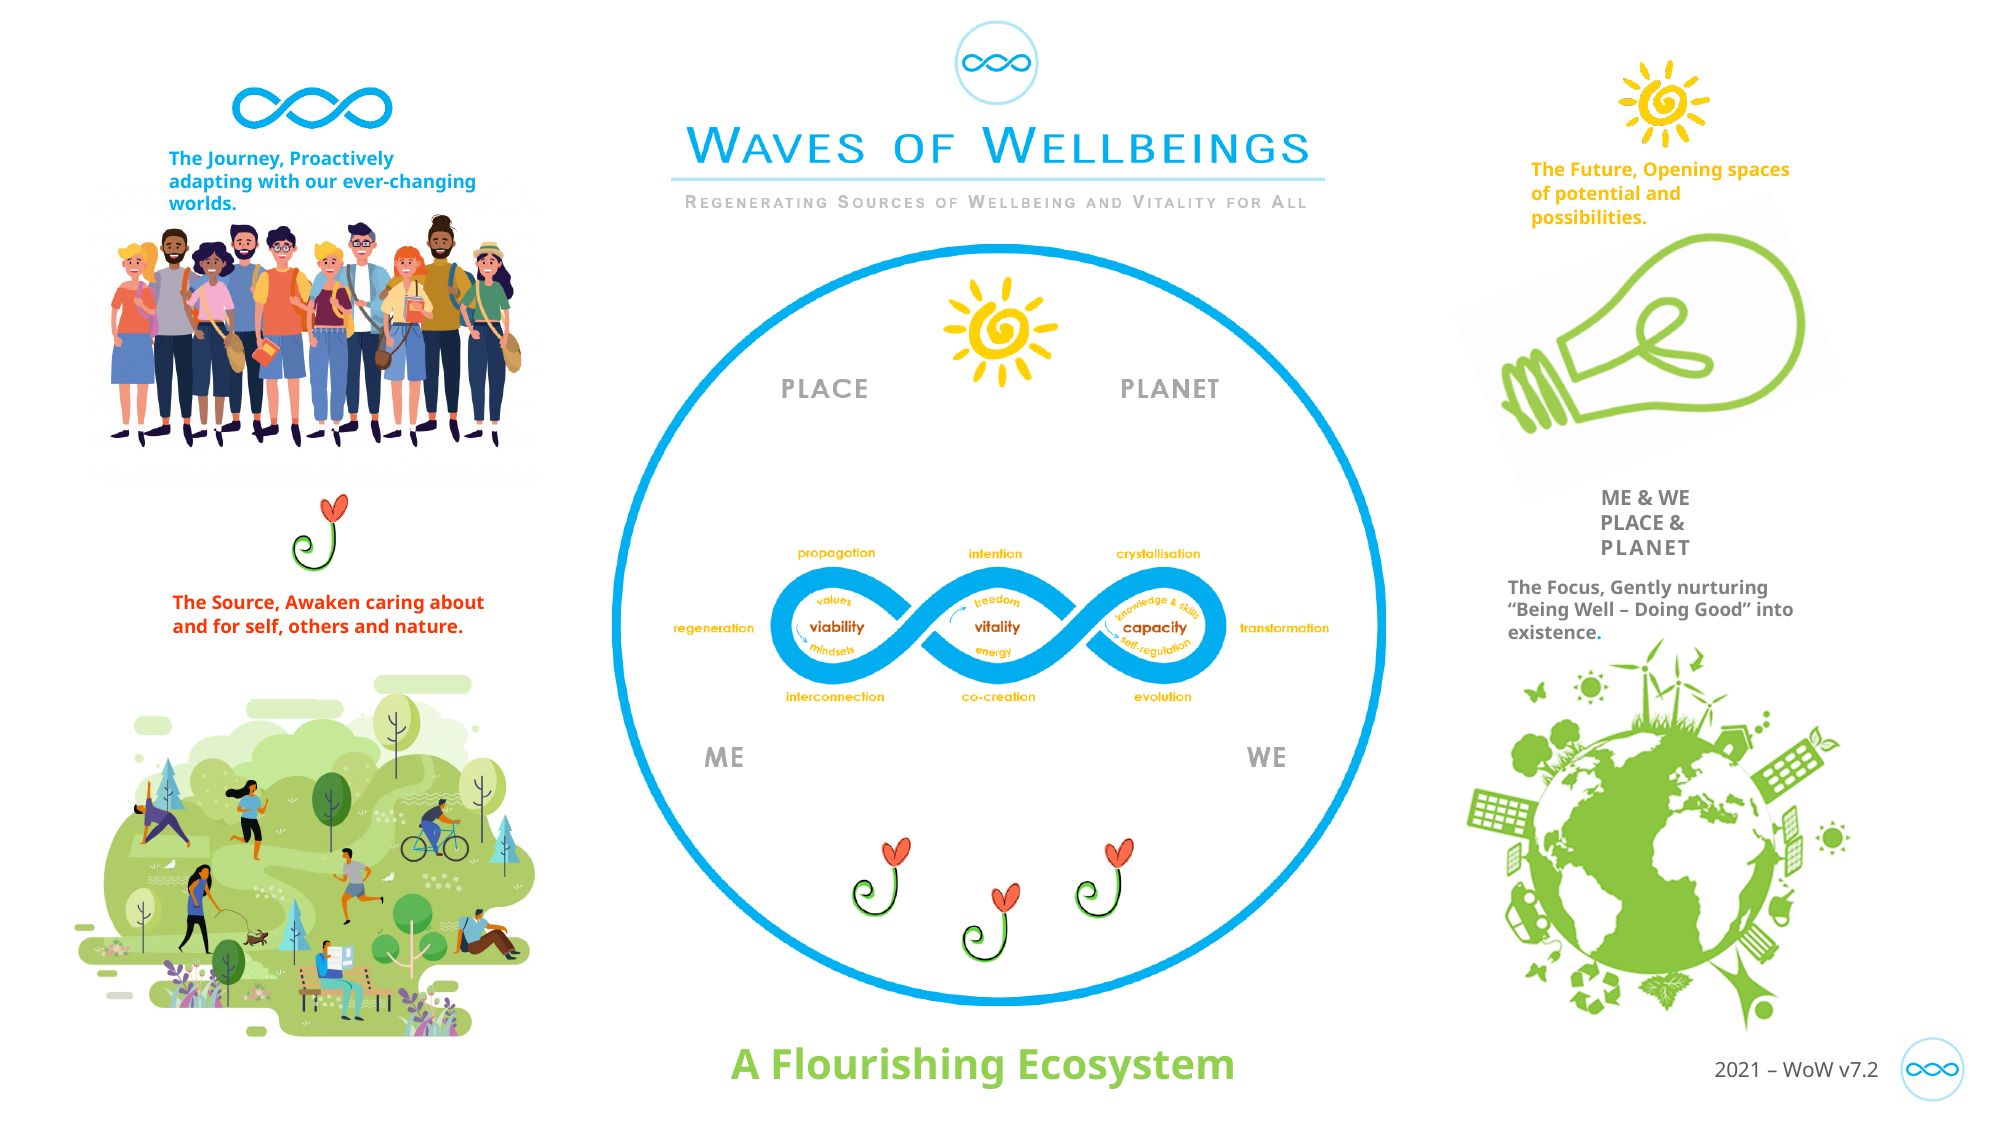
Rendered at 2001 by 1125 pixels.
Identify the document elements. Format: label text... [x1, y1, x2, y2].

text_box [157, 488, 501, 644]
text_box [1493, 477, 1842, 629]
picture [88, 179, 543, 482]
picture [1463, 638, 1861, 1037]
picture [1897, 1036, 1968, 1103]
text_box A Flourishing Ecosystem [714, 1030, 1253, 1096]
picture [655, 17, 1344, 224]
picture [589, 230, 1409, 1022]
text_box 2021 – WoW v7.2 [1699, 1049, 1897, 1090]
picture [1454, 211, 1843, 477]
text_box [153, 82, 497, 201]
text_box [1516, 58, 1812, 211]
picture [60, 673, 542, 1043]
